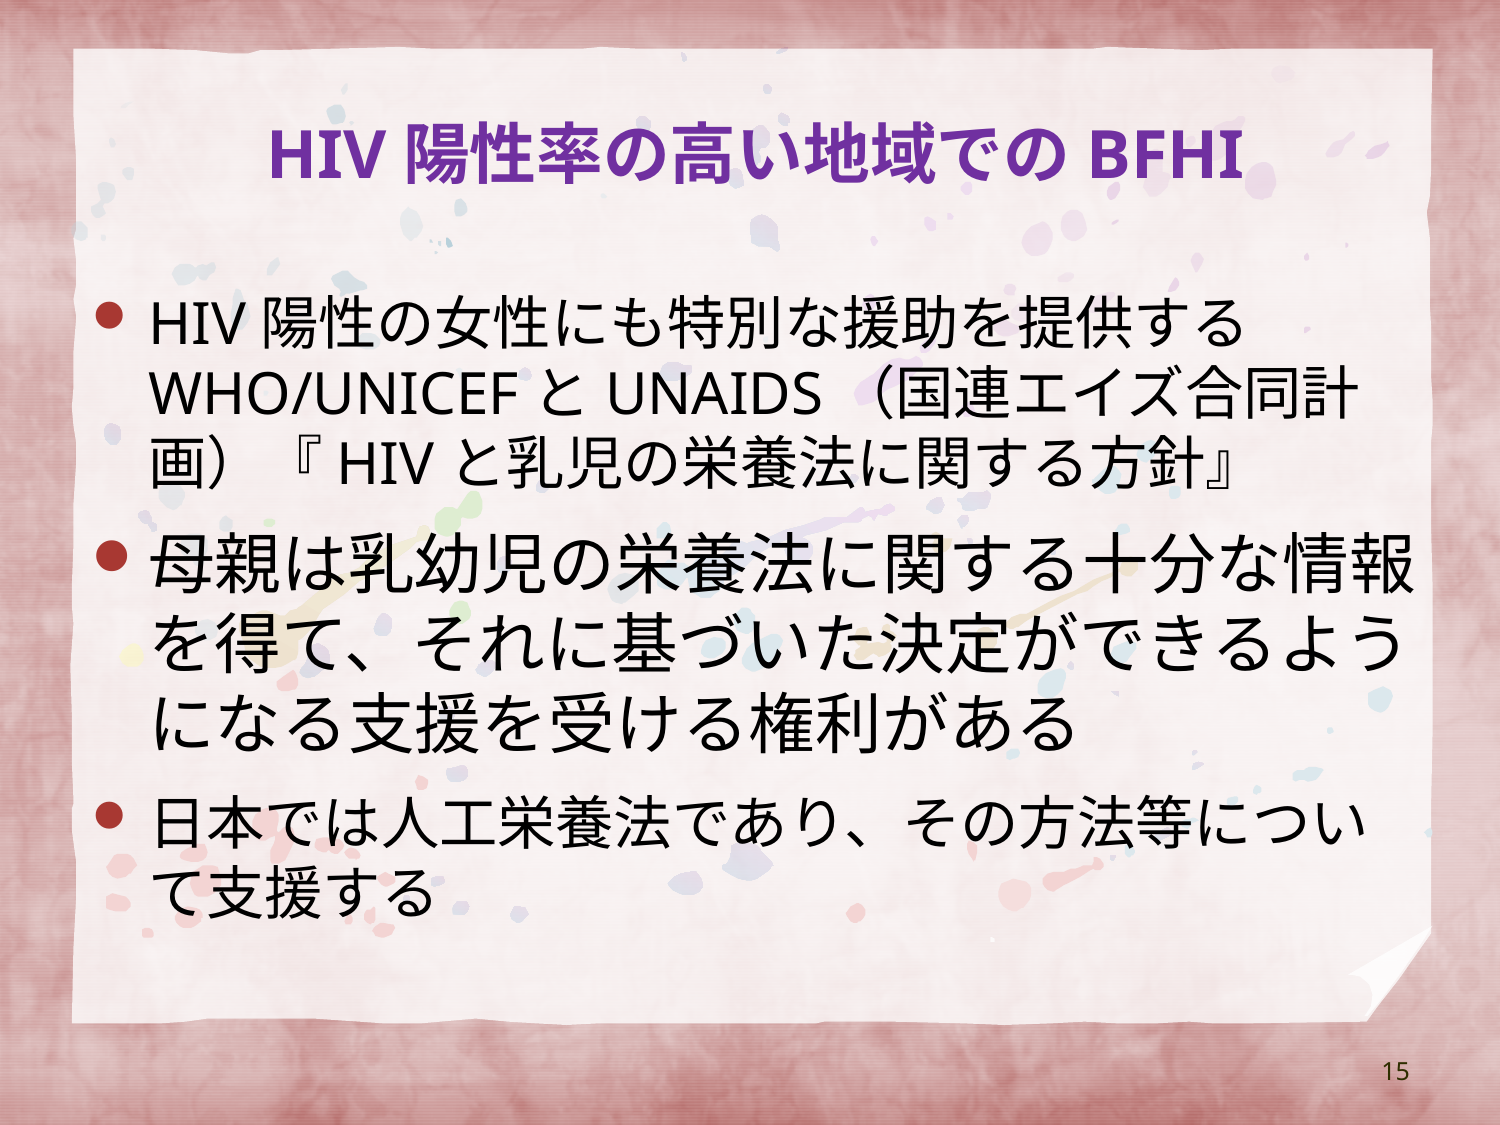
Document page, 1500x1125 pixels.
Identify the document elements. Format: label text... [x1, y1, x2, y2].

title HIV陽性率の高い地域でのBFHI [152, 93, 1360, 212]
list HIV陽性の女性にも特別な援助を提供するWHO/UNICEFとUNAIDS（国連エイズ合同計画）『HIVと乳児の栄養法に関する方針』 母親は乳幼児の栄養法に関する十分な情報を得て、それに基づいた決定ができるようになる支援を受ける権利がある 日本では人工栄養法であり、その方法等について支援する [76, 278, 1436, 1022]
slide_number 15 [1074, 1042, 1425, 1103]
